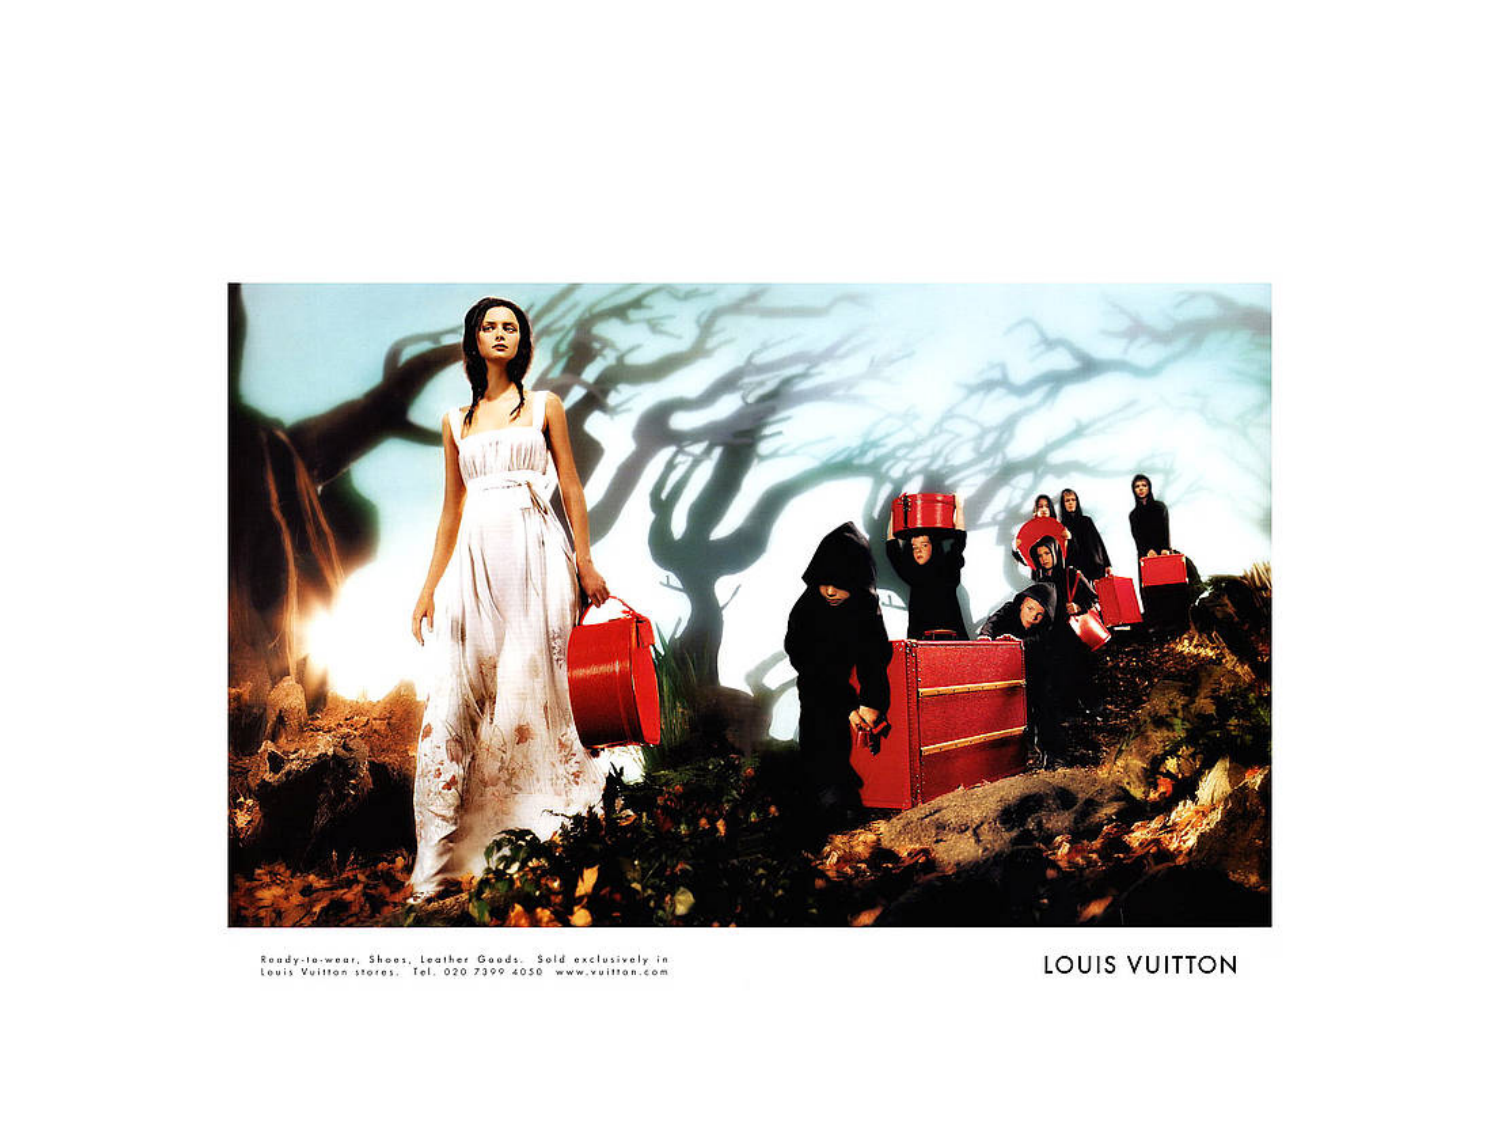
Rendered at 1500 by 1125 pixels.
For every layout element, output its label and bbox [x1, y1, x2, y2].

list [74, 262, 1426, 1006]
